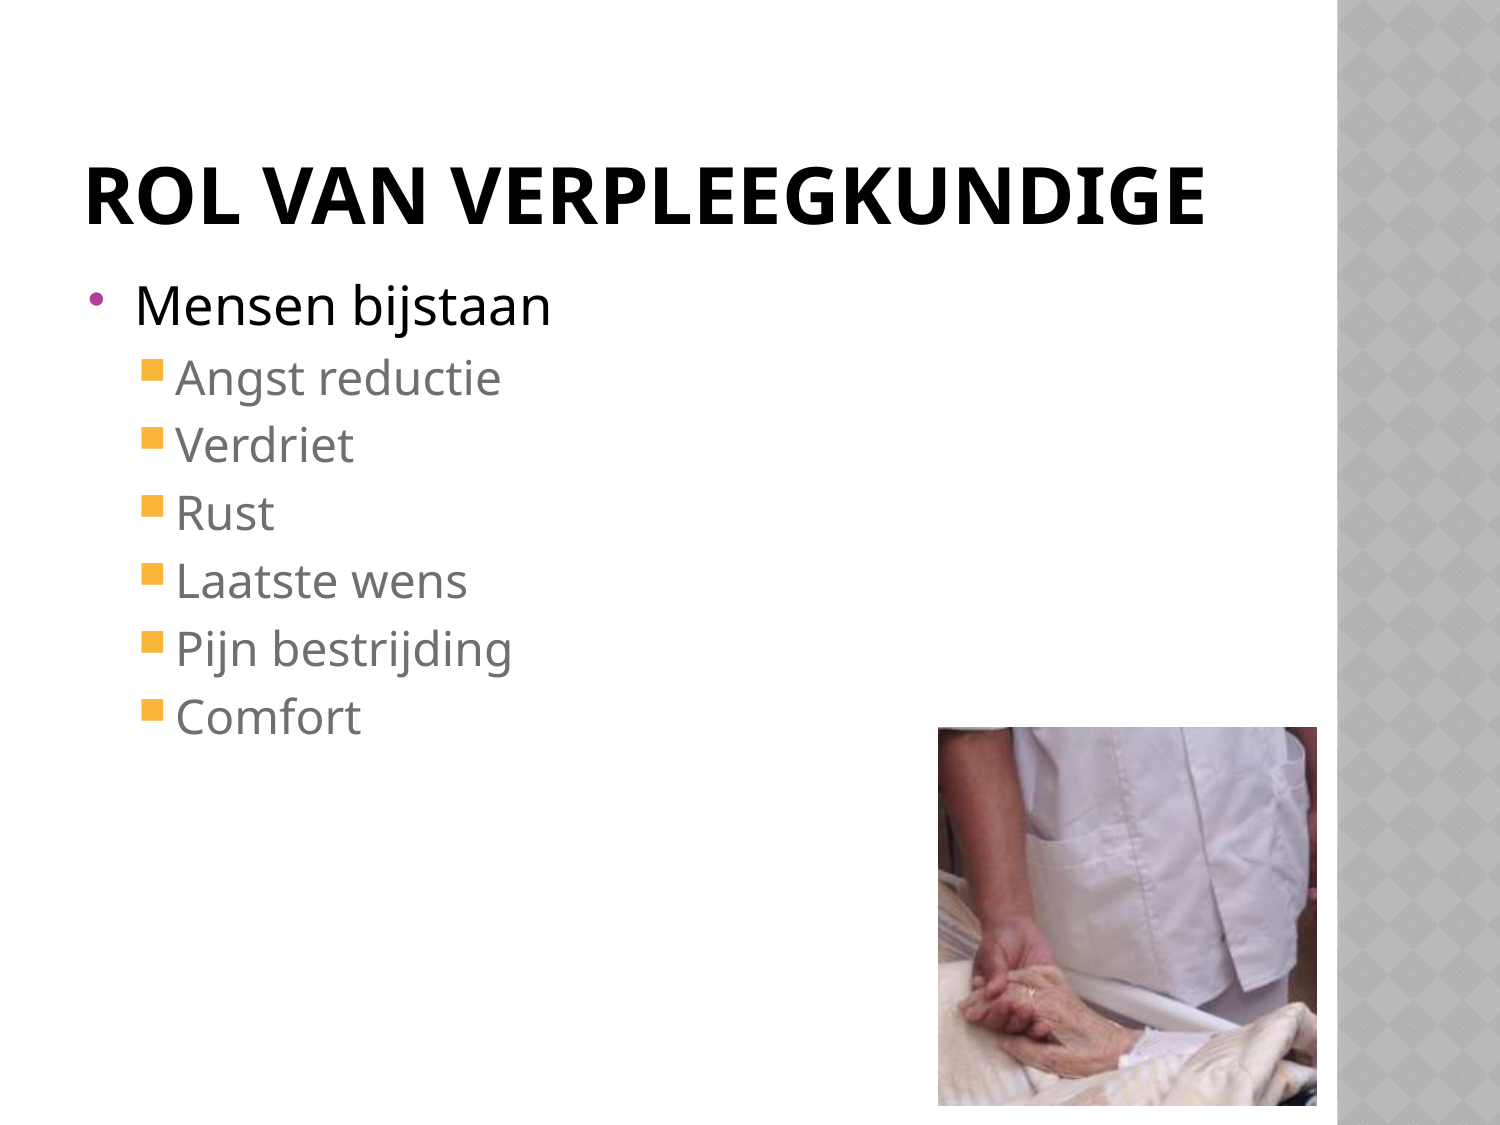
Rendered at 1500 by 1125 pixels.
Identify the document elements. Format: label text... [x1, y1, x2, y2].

picture [938, 727, 1318, 1107]
list Mensen bijstaan Angst reductie Verdriet Rust Laatste wens Pijn bestrijding Comfort [75, 264, 1263, 1059]
title Rol van verpleegkundige [75, 52, 1263, 240]
